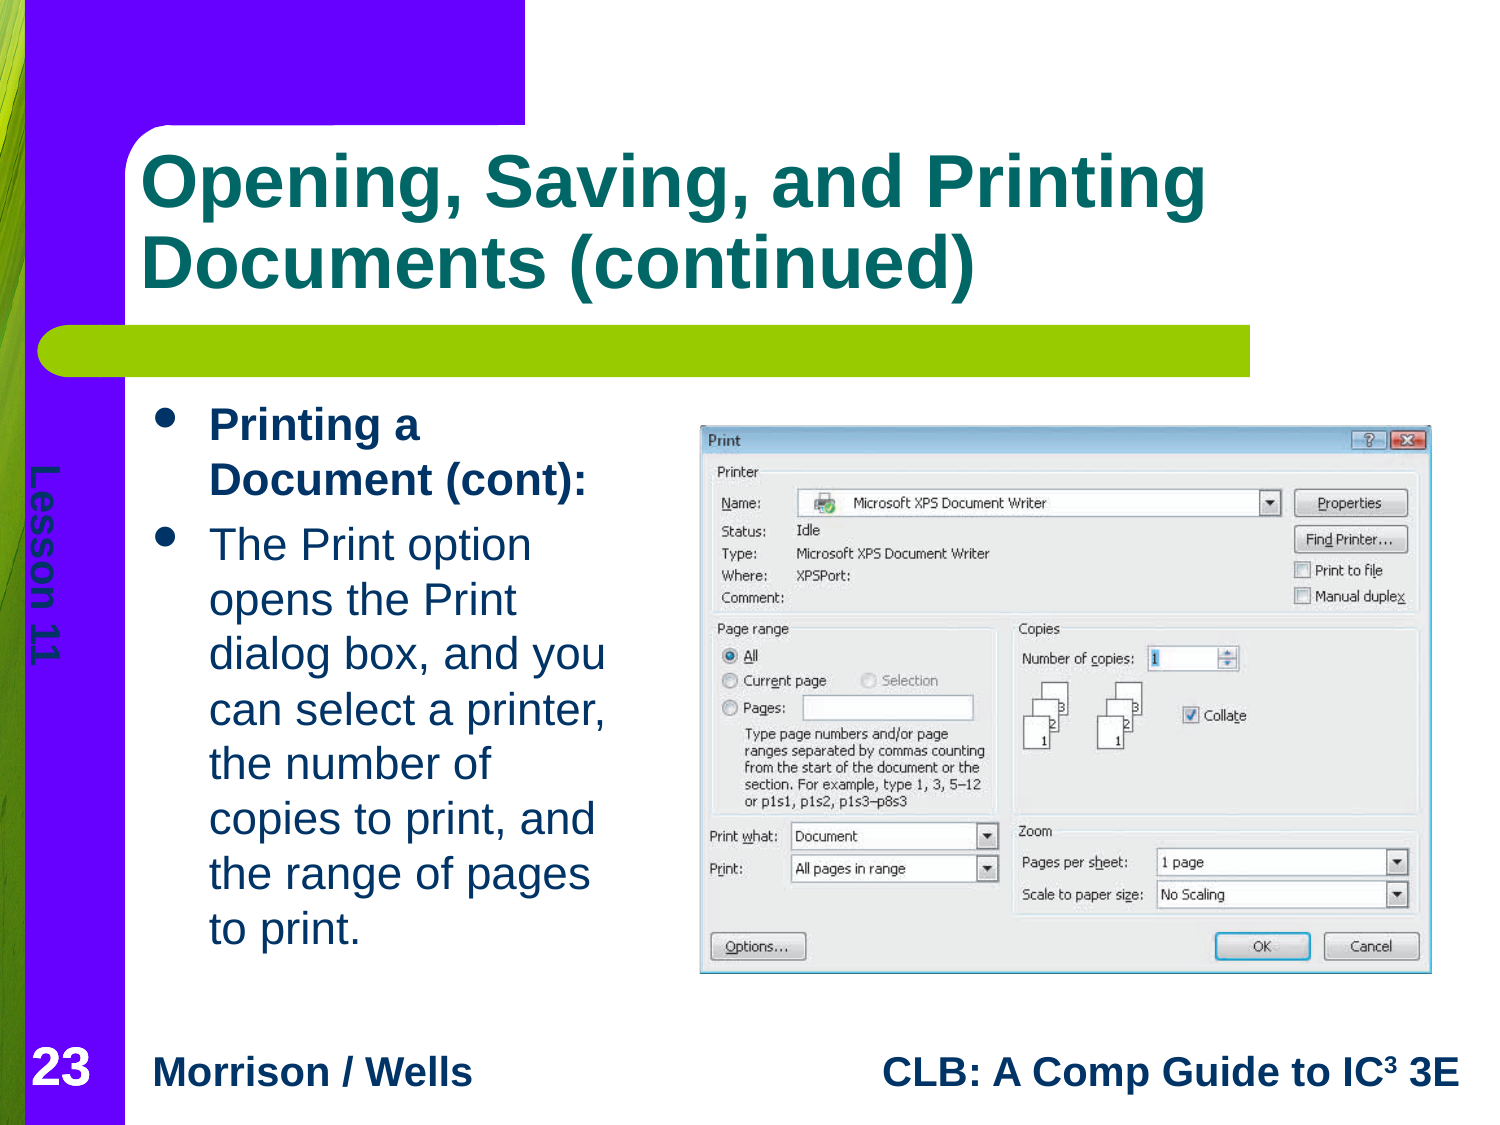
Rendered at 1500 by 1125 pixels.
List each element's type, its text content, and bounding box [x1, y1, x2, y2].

title Opening, Saving, and Printing Documents (continued) [124, 124, 1463, 313]
list Printing a Document (cont): The Print option opens the Print dialog box, and you can select a printer, the number of copies to print, and the range of pages to print. [137, 387, 651, 951]
text_box 23 [13, 1023, 111, 1105]
picture [0, 0, 25, 1125]
picture [699, 424, 1432, 974]
